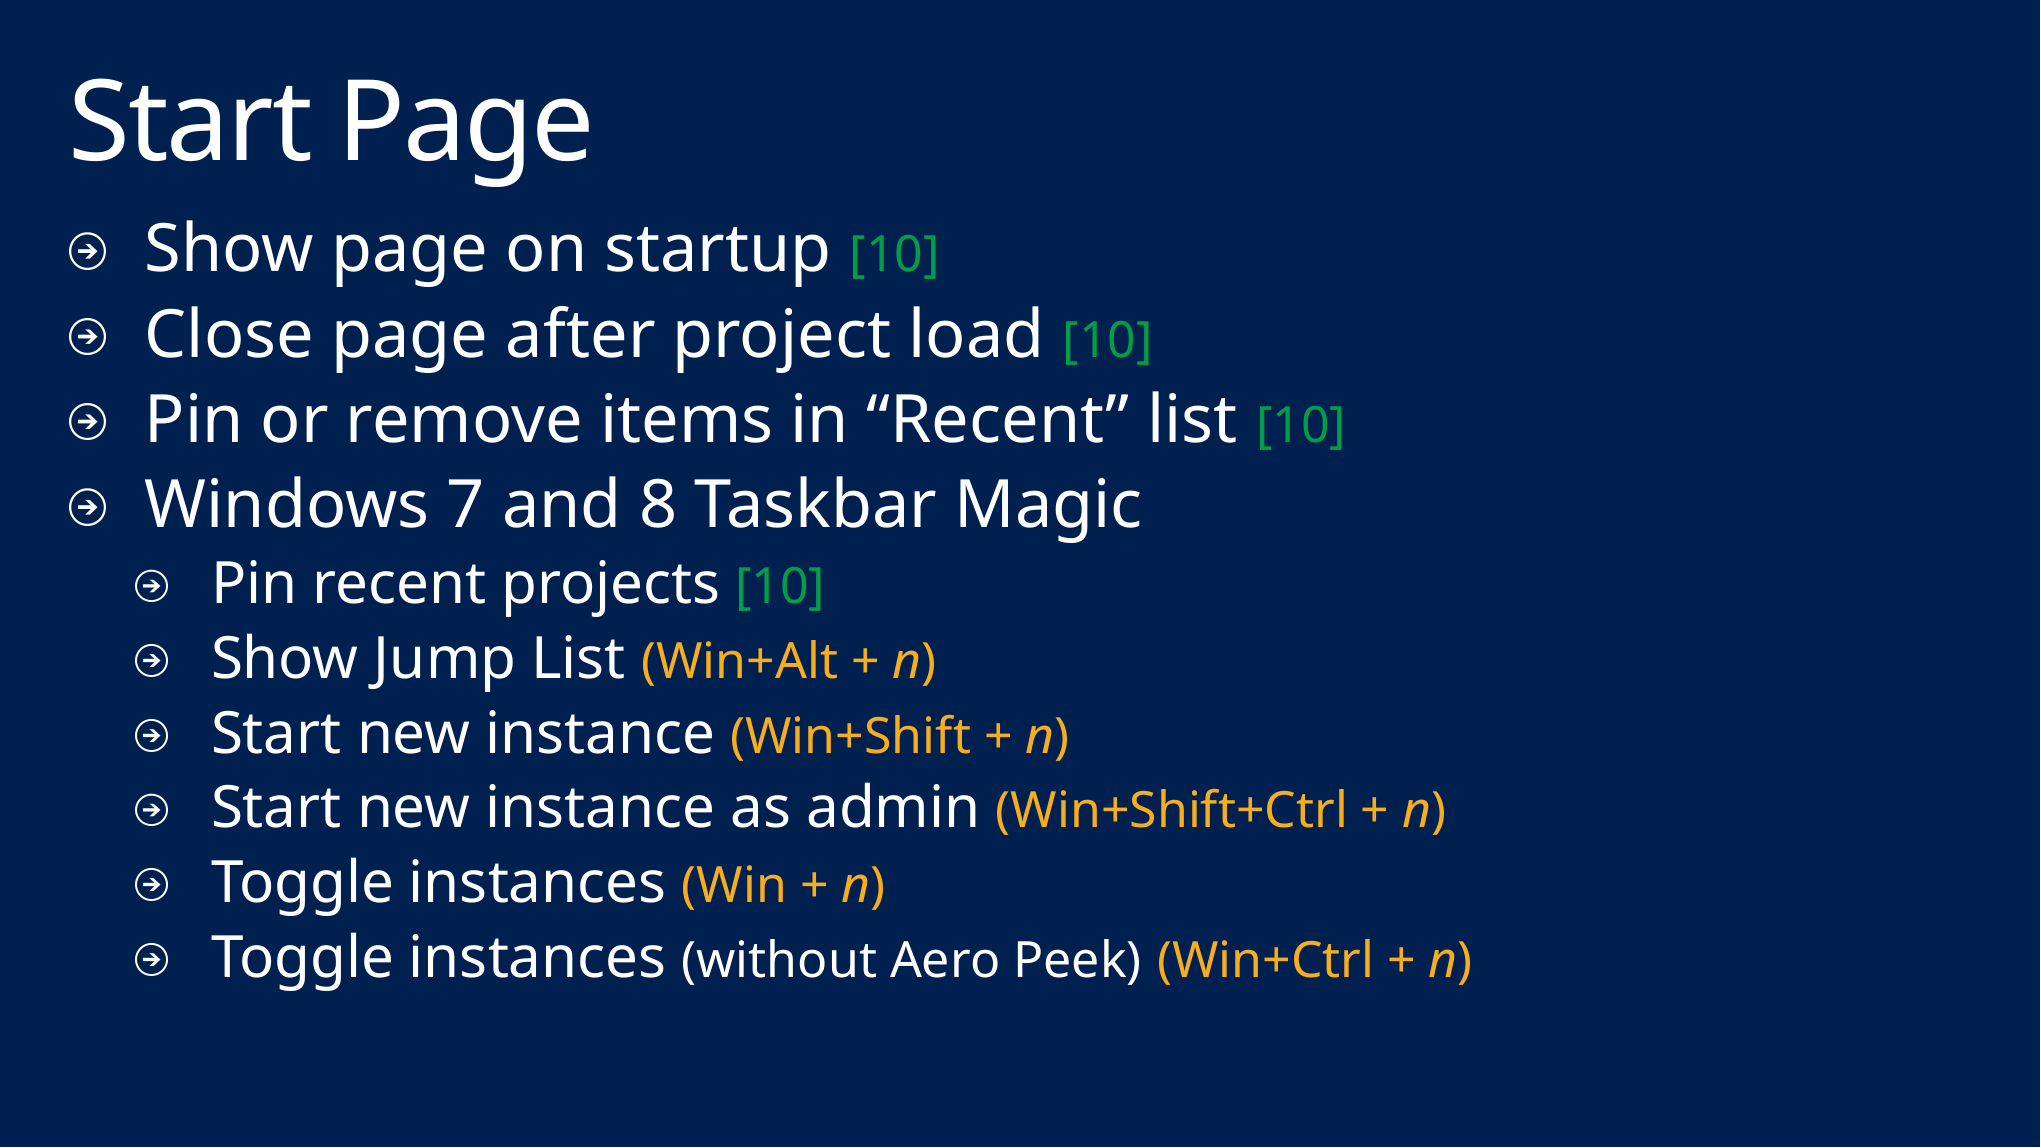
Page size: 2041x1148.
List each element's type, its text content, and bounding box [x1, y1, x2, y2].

picture [69, 393, 116, 440]
list Show page on startup [10] Close page after project load [10] Pin or remove items in “Recent” list [10] Windows 7 and 8 Taskbar Magic Pin recent projects [10] Show Jump List (Win+Alt + n) Start new instance (Win+Shift + n) Start new instance as admin (Win+Shift+Ctrl + n) Toggle instances (Win + n) Toggle instances (without Aero Peek) (Win+Ctrl + n) [45, 199, 1996, 1036]
picture [135, 785, 177, 826]
title Start Page [45, 48, 1996, 199]
picture [135, 561, 177, 602]
picture [135, 710, 177, 752]
picture [135, 859, 177, 901]
picture [69, 308, 116, 355]
picture [69, 222, 116, 270]
picture [135, 635, 177, 677]
picture [69, 478, 116, 526]
picture [135, 934, 177, 976]
